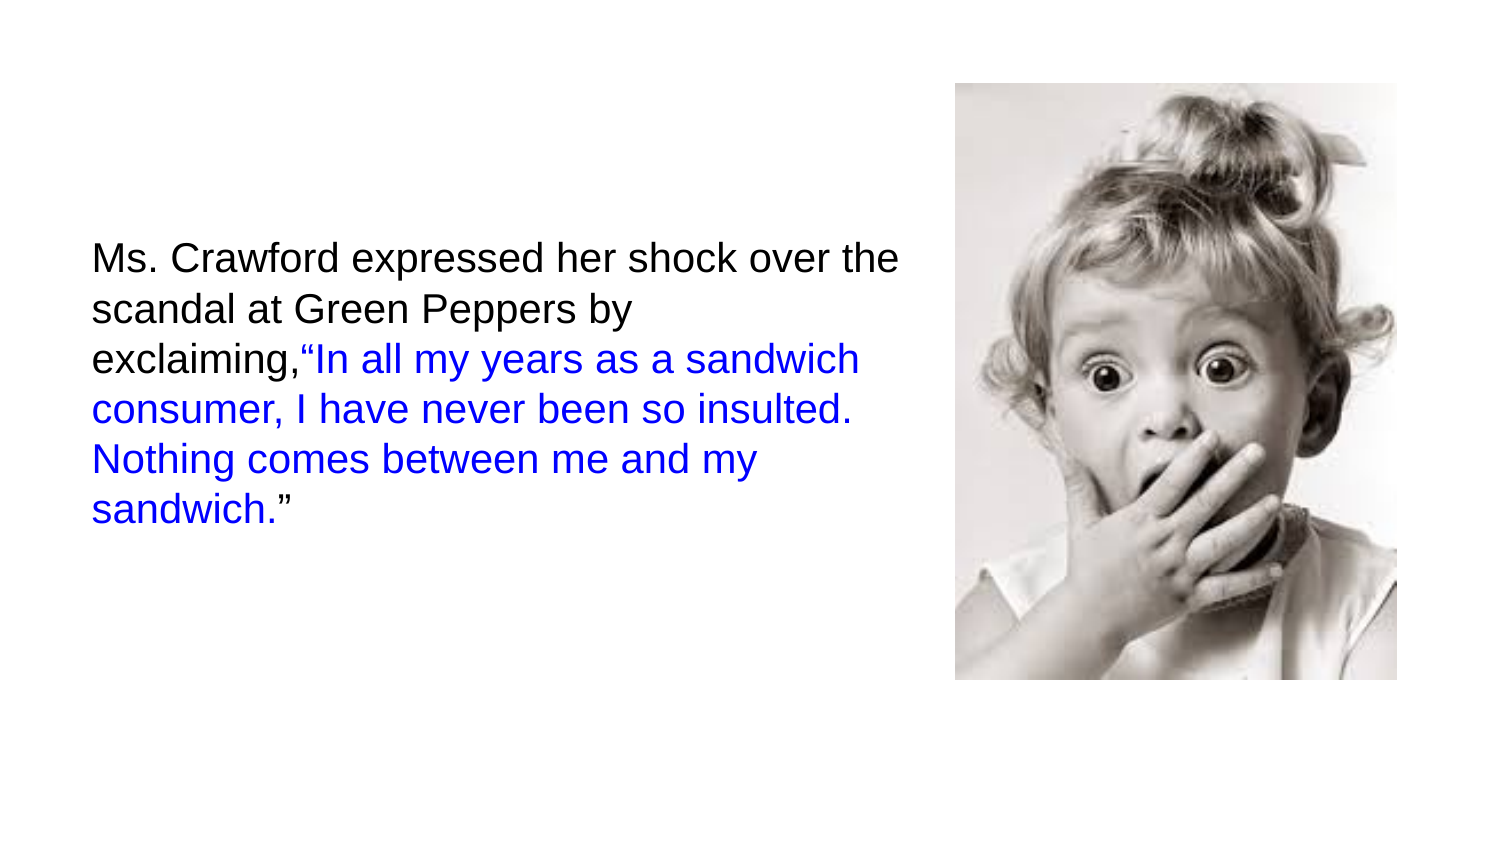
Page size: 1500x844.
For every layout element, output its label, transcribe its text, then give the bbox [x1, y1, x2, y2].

text_box Ms. Crawford expressed her shock over the scandal at Green Peppers by exclaiming,“In all my years as a sandwich consumer, I have never been so insulted. Nothing comes between me and my sandwich.” [76, 135, 917, 628]
picture [955, 83, 1397, 680]
